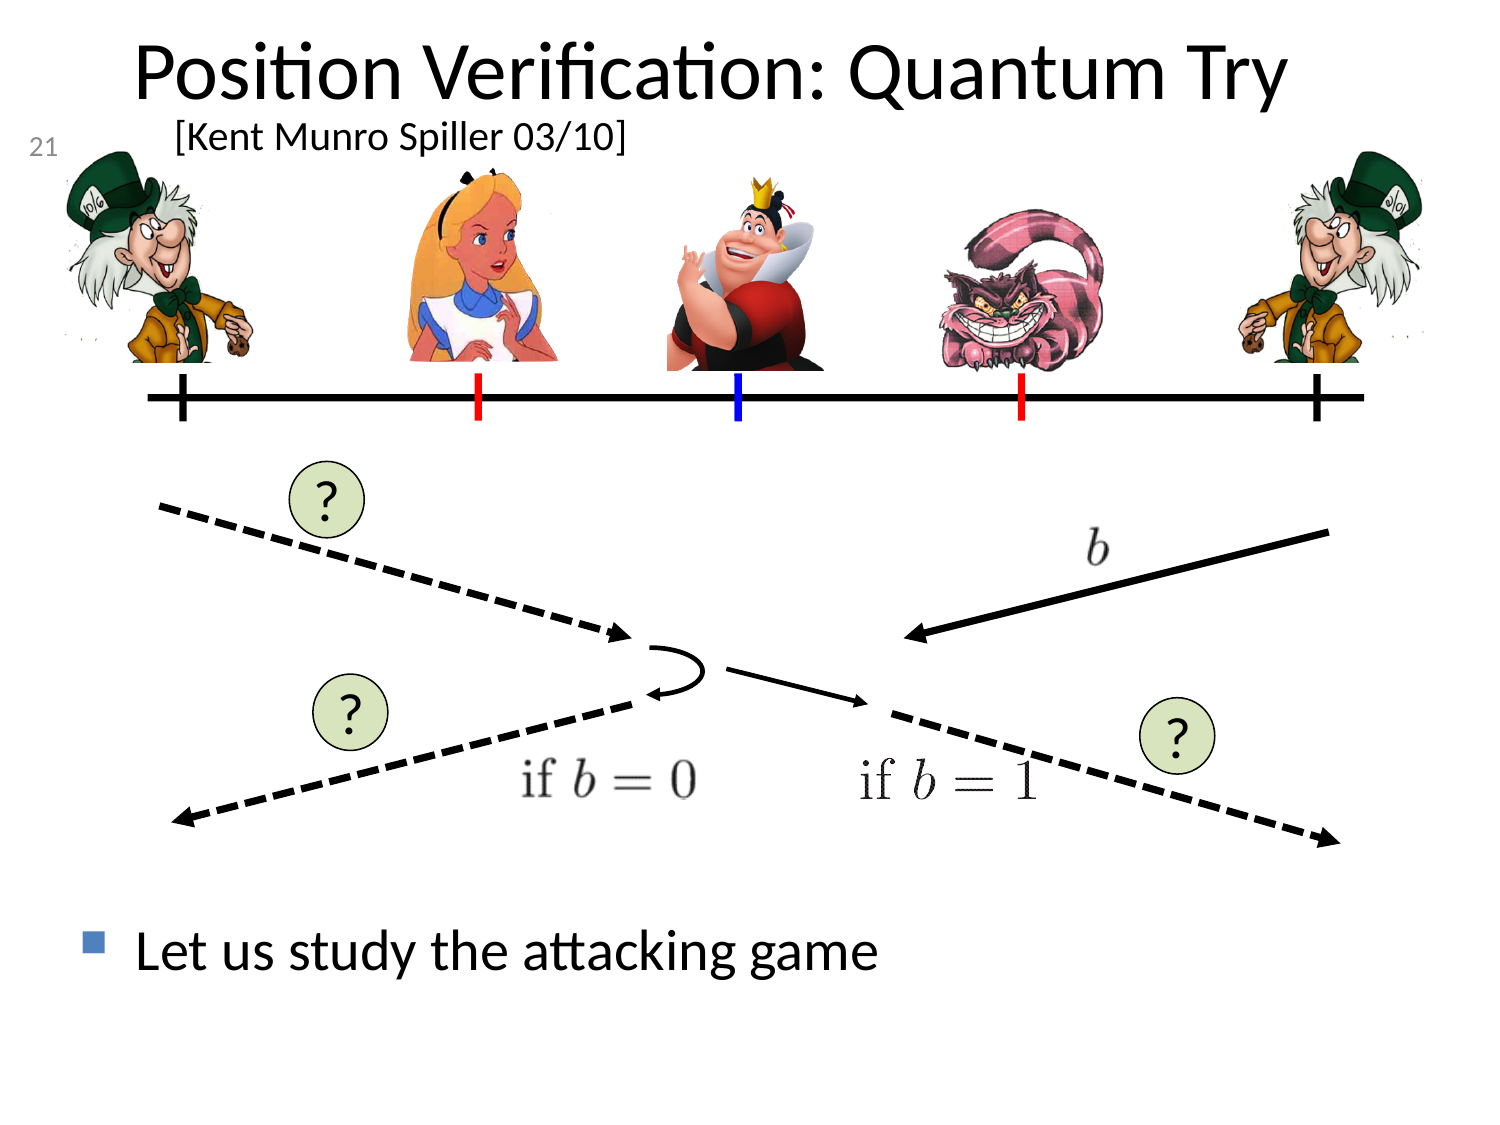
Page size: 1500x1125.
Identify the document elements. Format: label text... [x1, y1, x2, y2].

text_box [Kent Munro Spiller 03/10] [159, 101, 1294, 173]
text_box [938, 208, 1105, 421]
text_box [726, 668, 1341, 844]
text_box Let us study the attacking game [64, 905, 1448, 1090]
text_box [666, 172, 824, 422]
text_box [170, 647, 703, 823]
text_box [903, 522, 1330, 639]
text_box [64, 149, 254, 422]
title Position Verification: Quantum Try [118, 8, 1495, 149]
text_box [407, 167, 559, 421]
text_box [1236, 149, 1424, 422]
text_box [159, 455, 633, 639]
